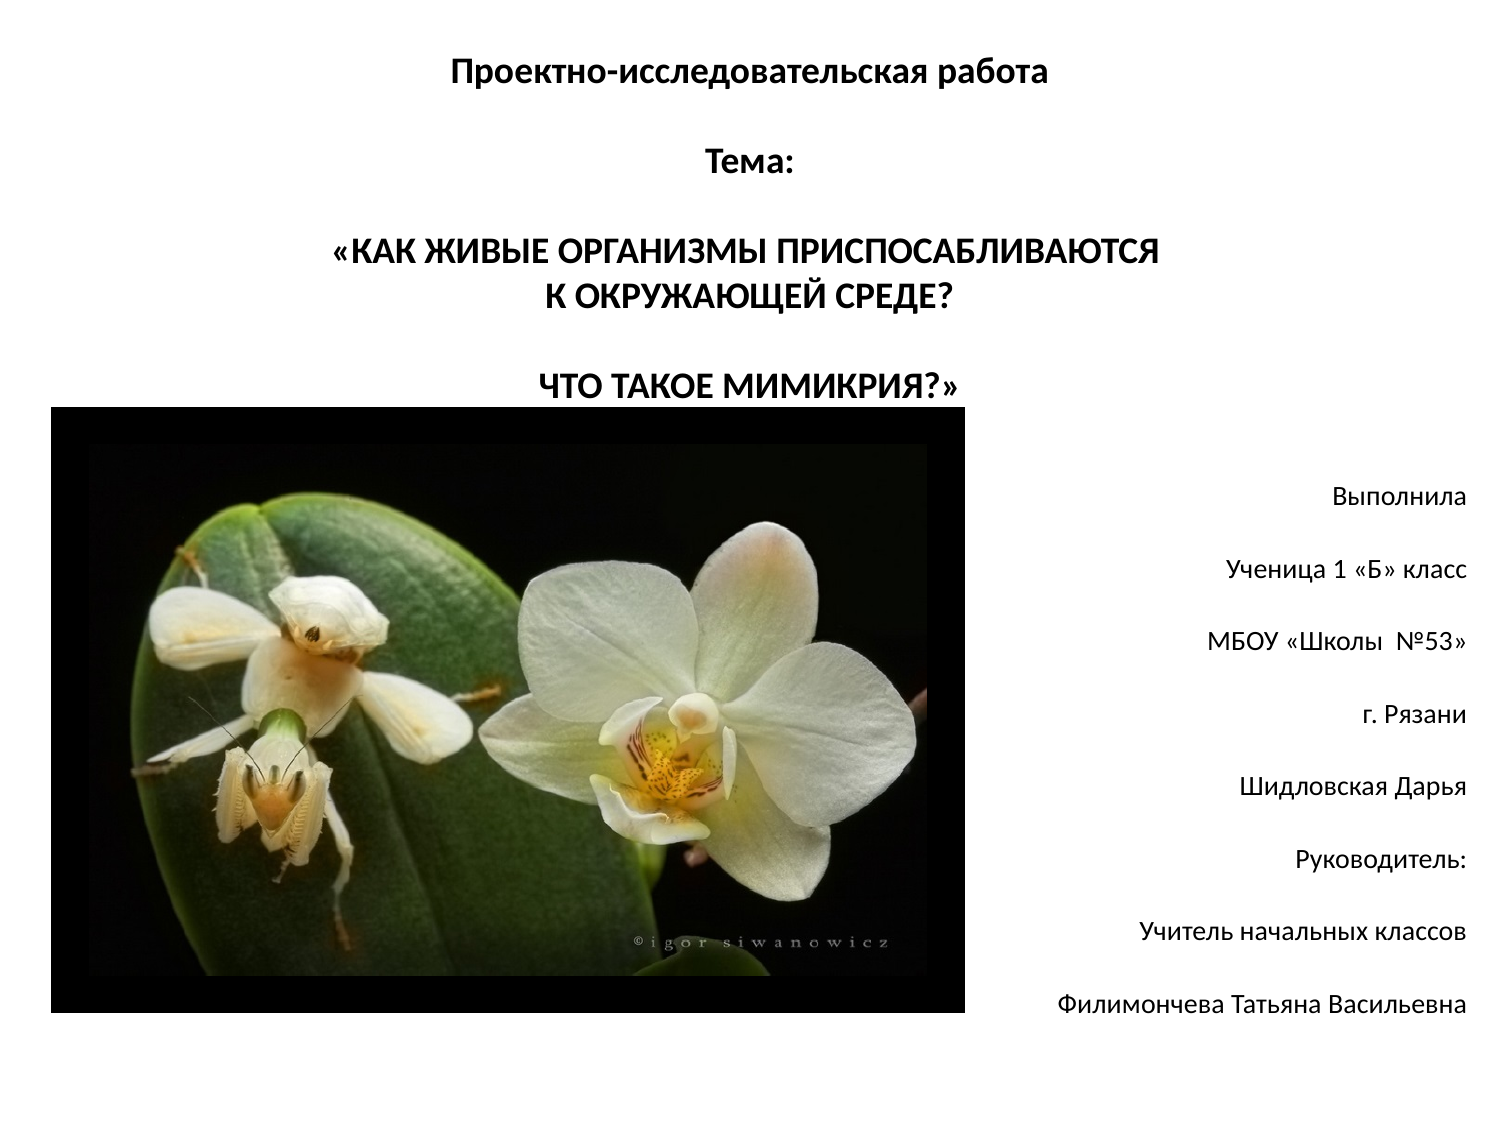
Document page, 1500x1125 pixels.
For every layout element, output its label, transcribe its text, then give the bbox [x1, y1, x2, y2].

title Проектно-исследовательская работа Тема: «КАК ЖИВЫЕ ОРГАНИЗМЫ ПРИСПОСАБЛИВАЮТСЯ К ОКРУЖАЮЩЕЙ СРЕДЕ? ЧТО ТАКОЕ МИМИКРИЯ?» [112, 30, 1388, 408]
picture [88, 444, 928, 977]
subtitle Выполнила Ученица 1 «Б» класс МБОУ «Школы №53» г. Рязани Шидловская Дарья Руководитель: Учитель начальных классов Филимончева Татьяна Васильевна [785, 408, 1483, 1071]
